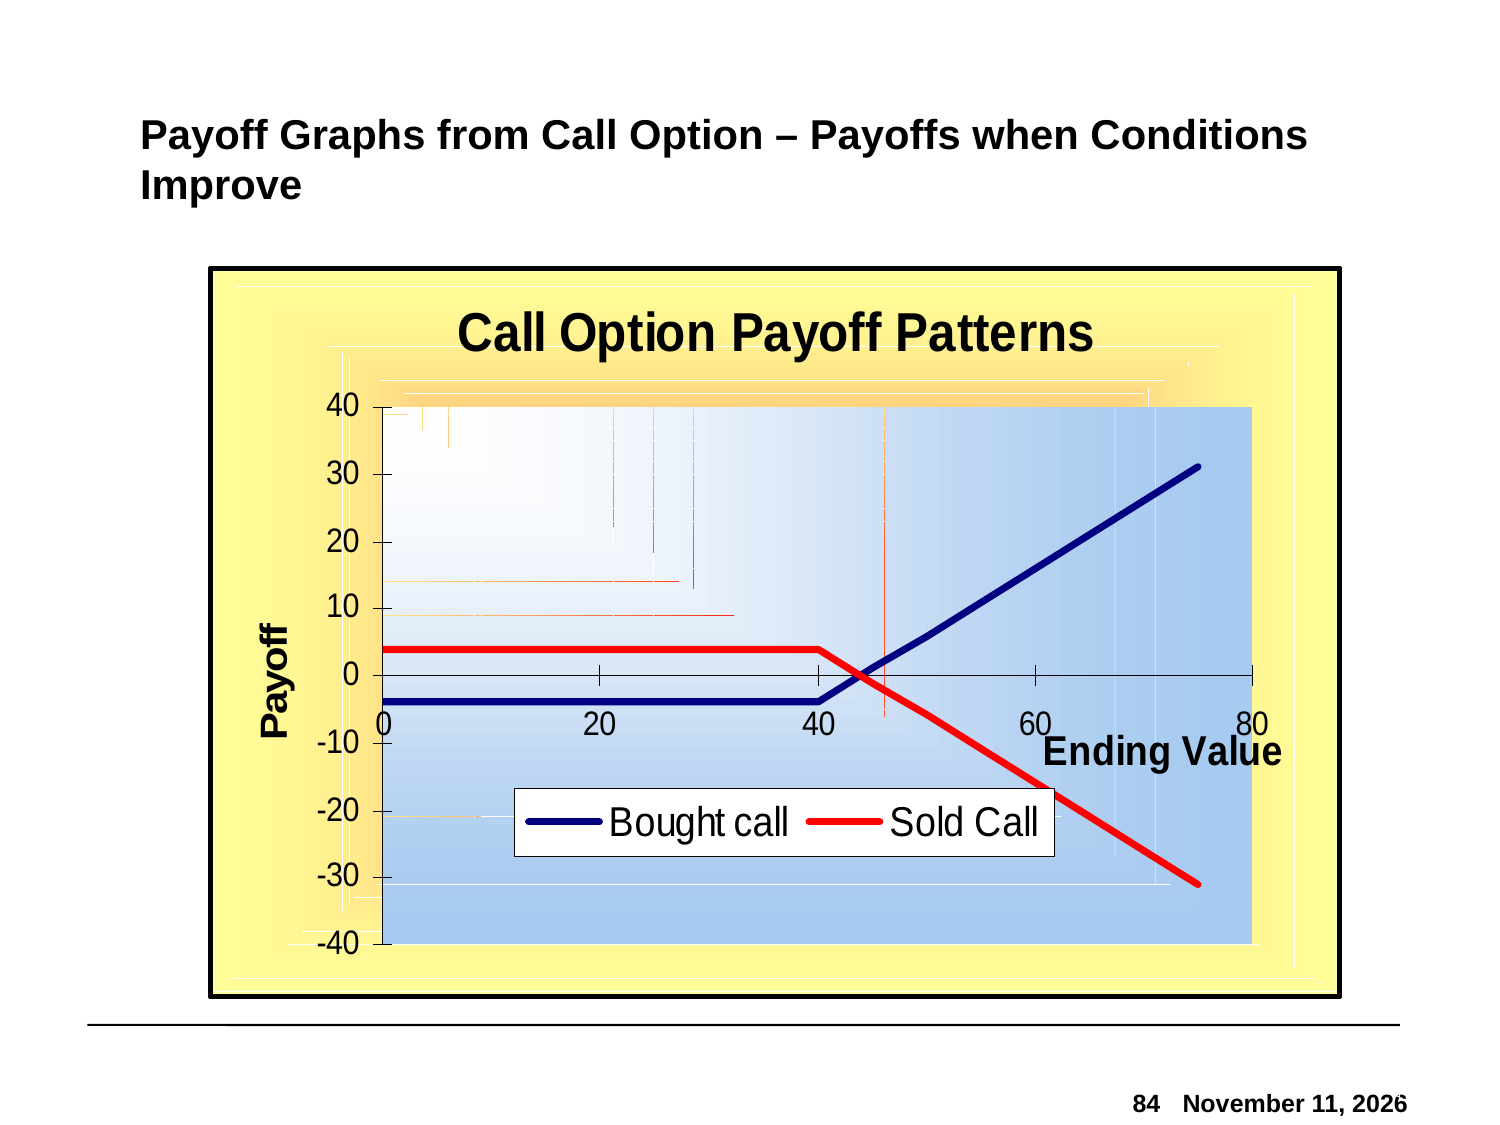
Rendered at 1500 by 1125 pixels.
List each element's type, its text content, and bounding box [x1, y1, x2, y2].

title Payoff Graphs from Call Option – Payoffs when Conditions Improve [124, 99, 1401, 226]
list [193, 249, 1357, 1013]
